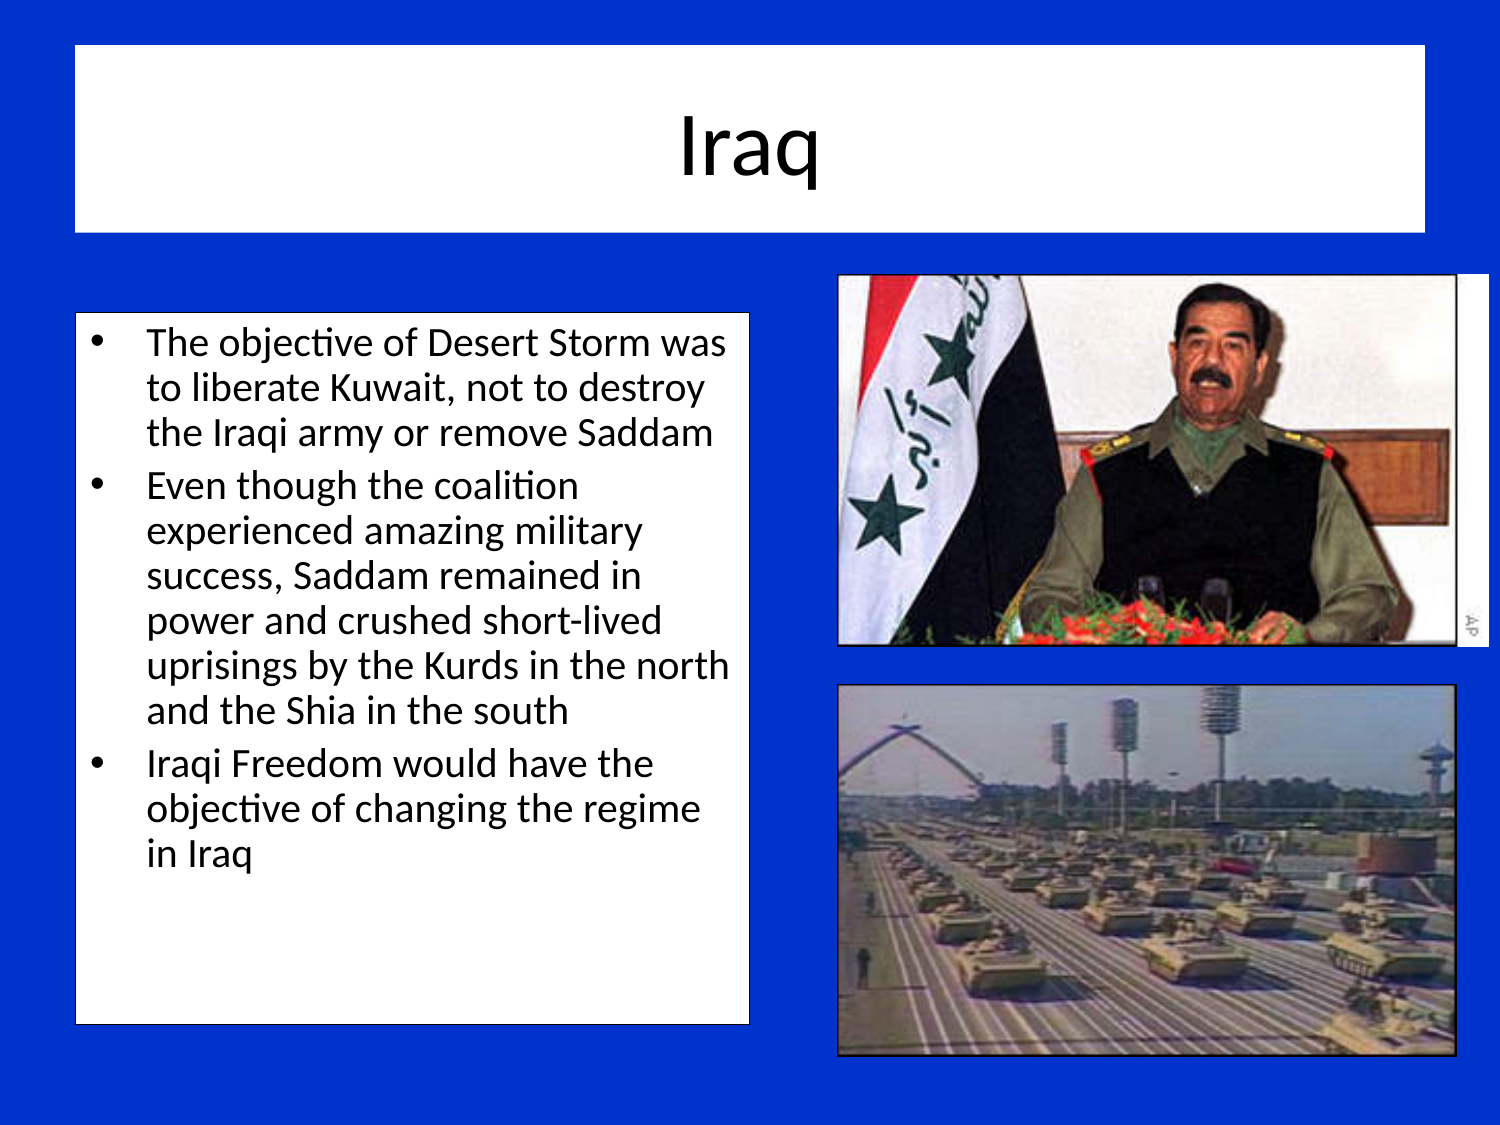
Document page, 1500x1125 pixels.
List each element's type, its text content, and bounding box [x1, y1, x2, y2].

list The objective of Desert Storm was to liberate Kuwait, not to destroy the Iraqi army or remove Saddam Even though the coalition experienced amazing military success, Saddam remained in power and crushed short-lived uprisings by the Kurds in the north and the Shia in the south Iraqi Freedom would have the objective of changing the regime in Iraq [75, 312, 750, 1025]
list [837, 684, 1457, 1057]
title Iraq [75, 45, 1425, 233]
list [837, 274, 1489, 648]
